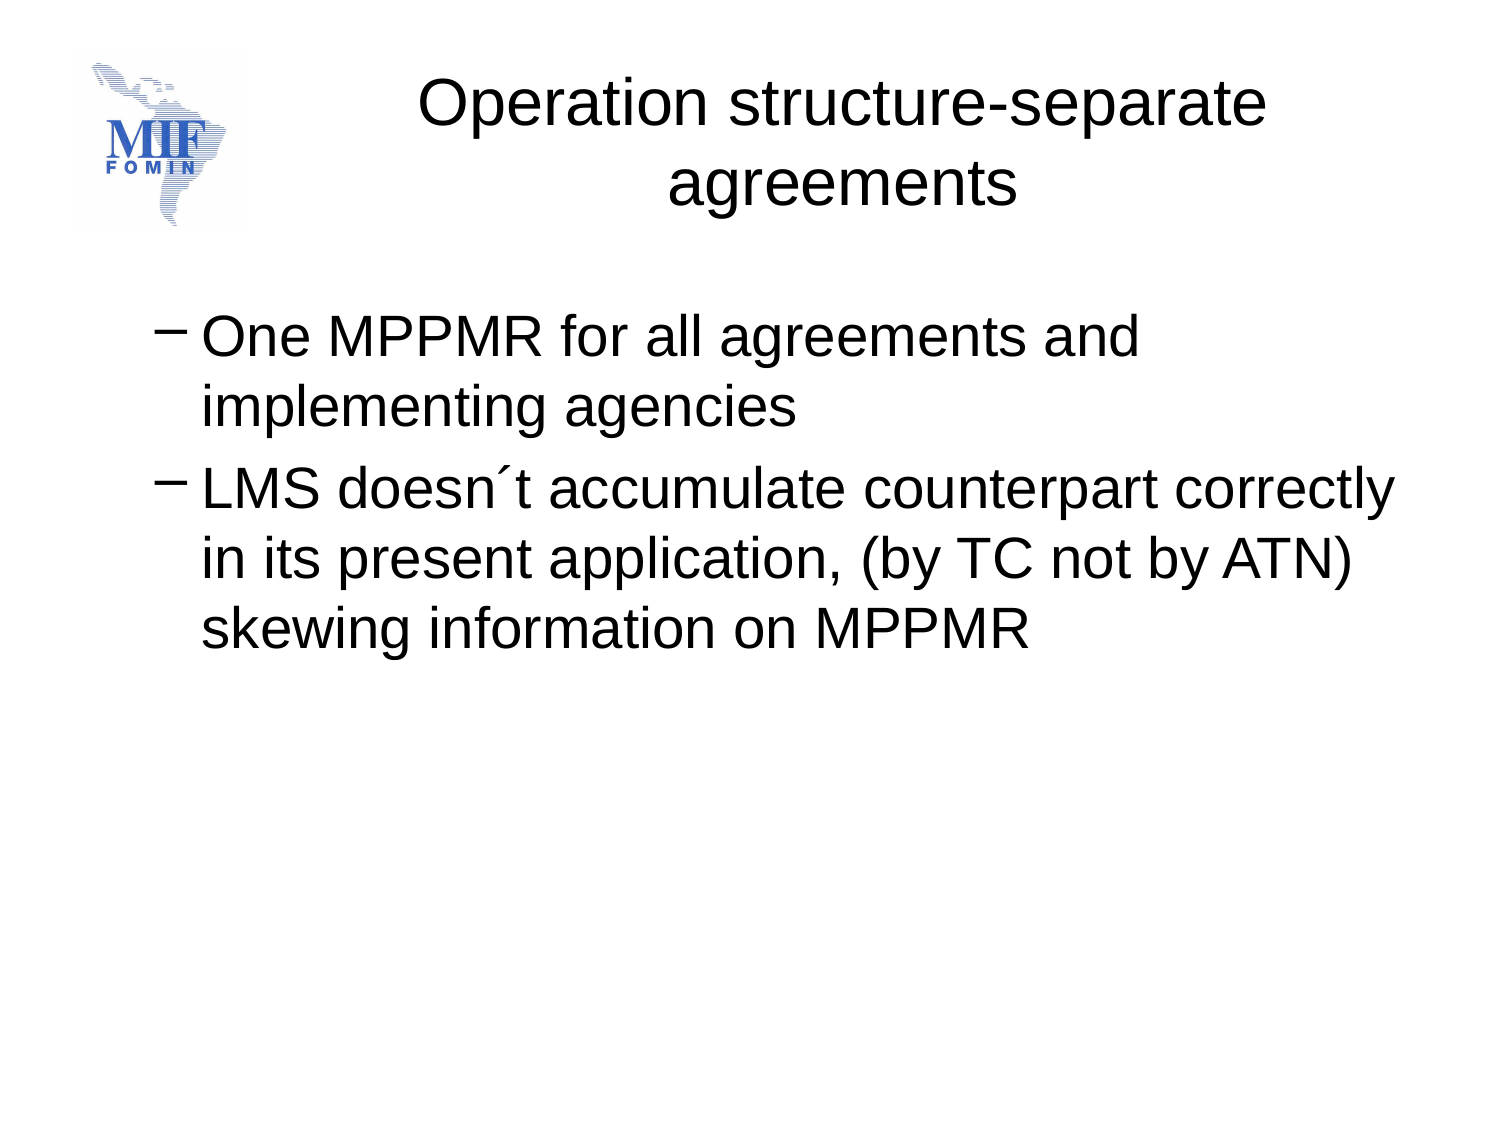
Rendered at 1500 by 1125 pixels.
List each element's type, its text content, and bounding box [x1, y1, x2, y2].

picture [75, 49, 247, 232]
title Operation structure-separate agreements [262, 44, 1426, 233]
list One MPPMR for all agreements and implementing agencies LMS doesn´t accumulate counterpart correctly in its present application, (by TC not by ATN) skewing information on MPPMR [64, 290, 1426, 1006]
